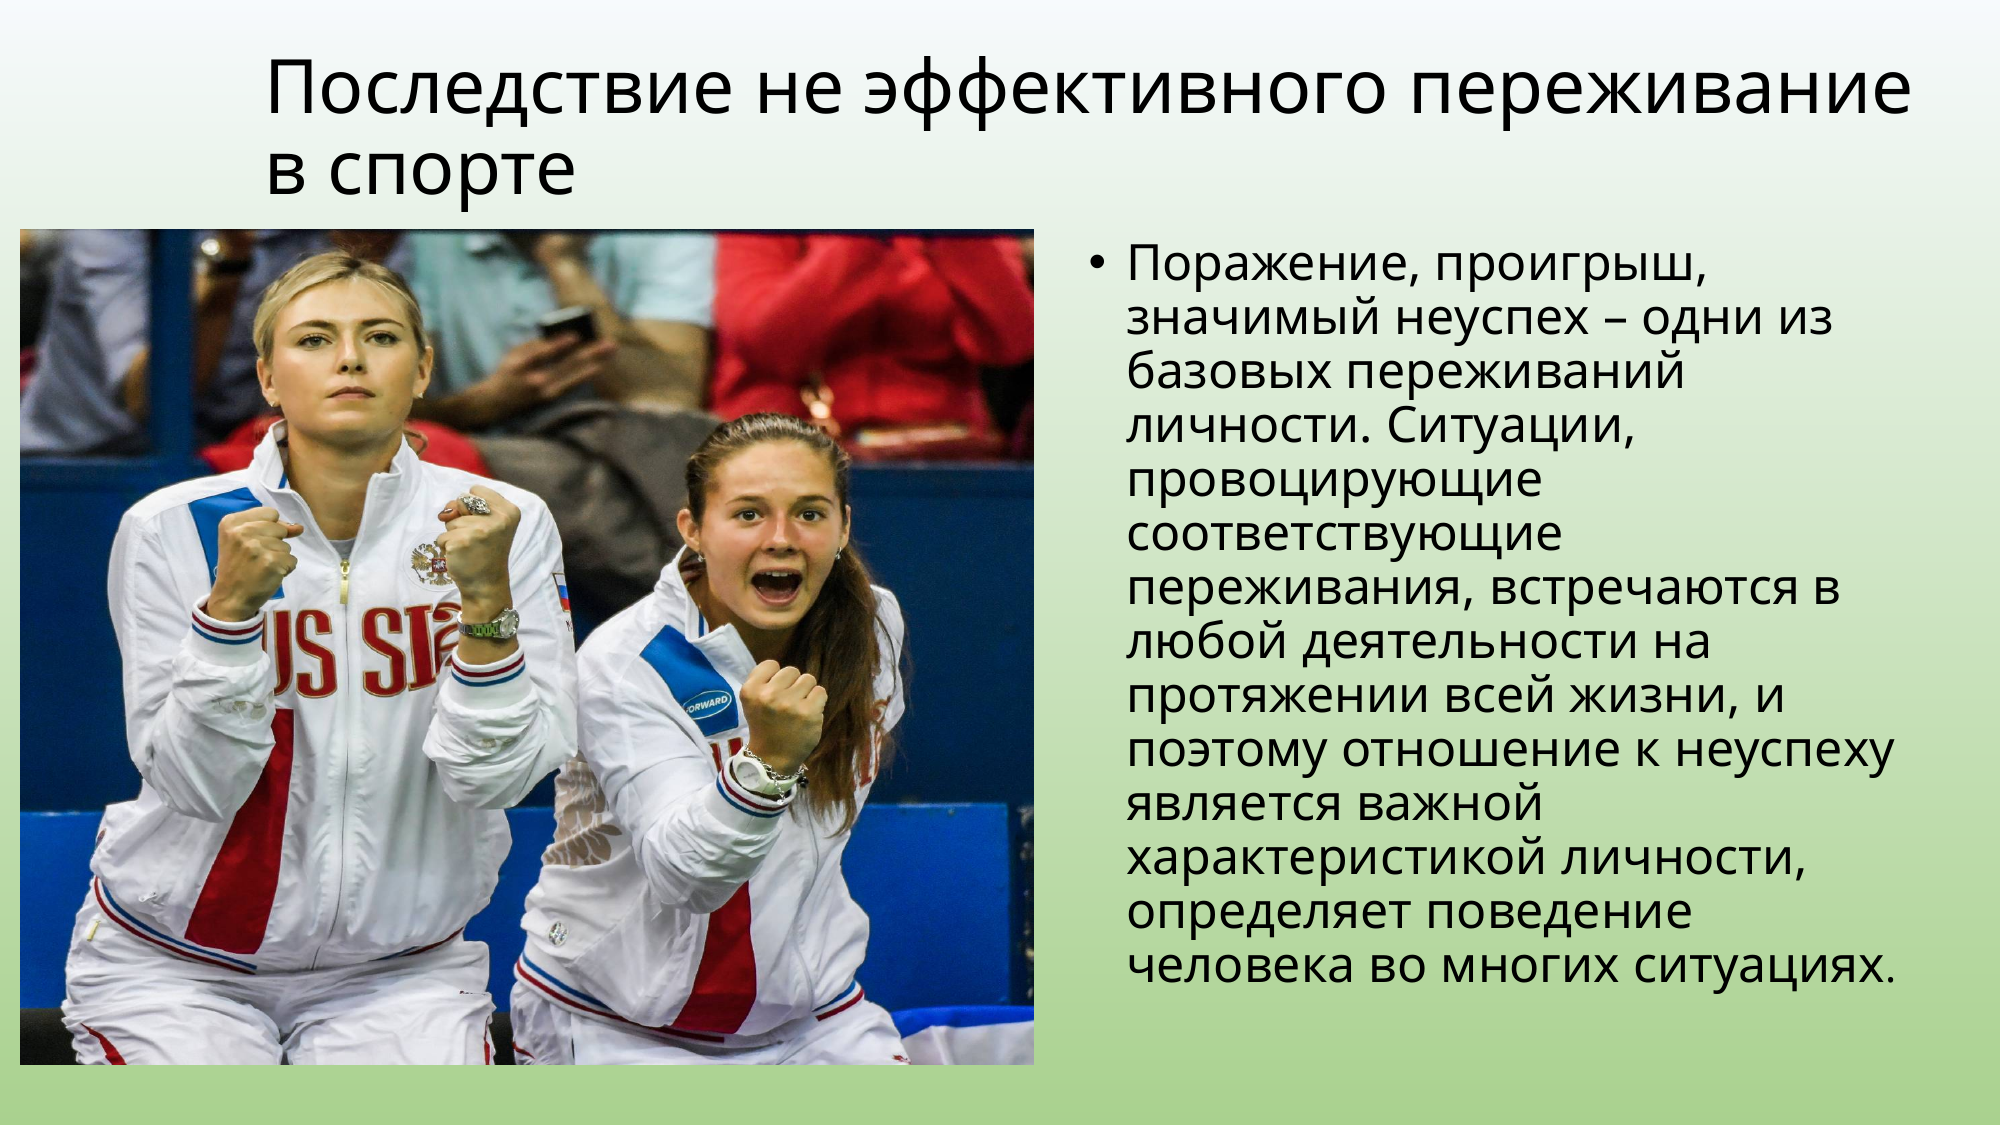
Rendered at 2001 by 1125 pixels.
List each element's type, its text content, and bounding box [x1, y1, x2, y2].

picture [19, 229, 1034, 1065]
list Поражение, проигрыш, значимый неуспех – одни из базовых переживаний личности. Ситуации, провоцирующие соответствующие переживания, встречаются в любой деятельности на протяжении всей жизни, и поэтому отношение к неуспеху является важной характеристикой личности, определяет поведение человека во многих ситуациях. [1073, 229, 1935, 1095]
title Последствие не эффективного переживание в спорте [249, 20, 1975, 239]
